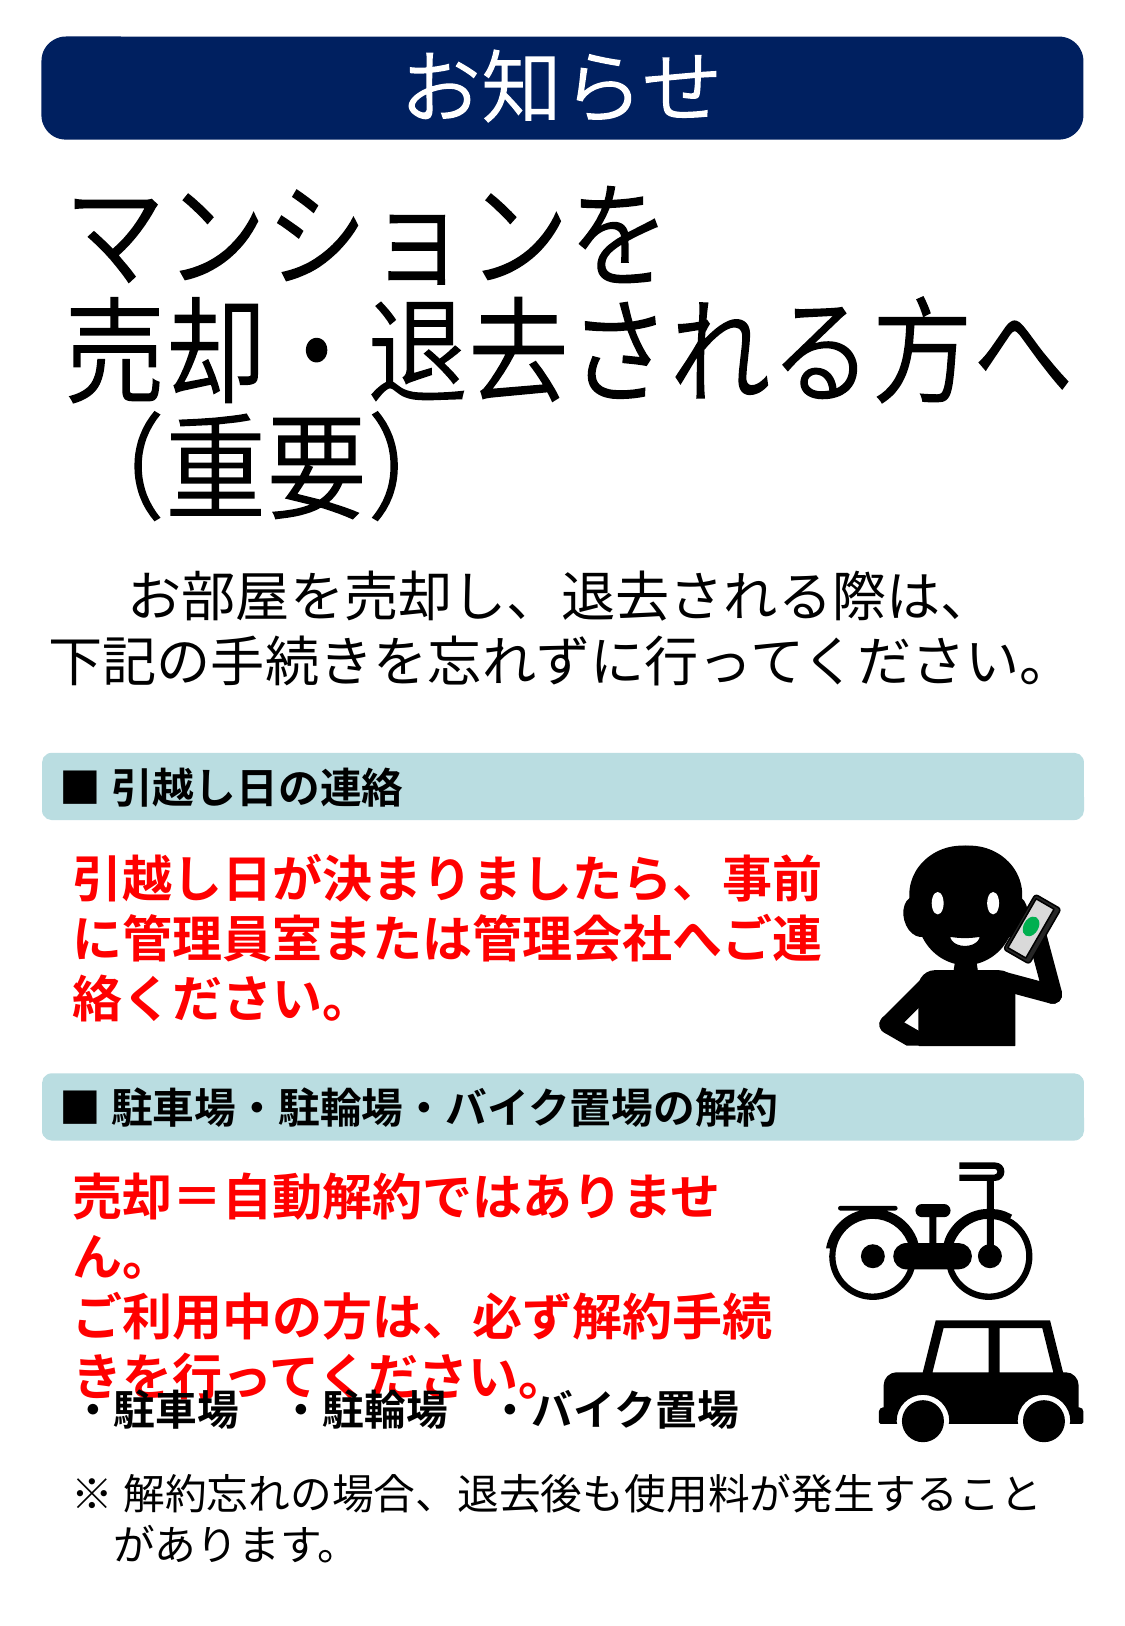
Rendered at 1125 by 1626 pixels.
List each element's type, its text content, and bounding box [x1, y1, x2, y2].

text_box ※解約忘れの場合、退去後も使用料が発生すること があります。 [56, 1461, 1069, 1576]
text_box [878, 1320, 1084, 1424]
text_box ・駐車場 ・駐輪場 ・バイク置場 [57, 1376, 829, 1442]
text_box 引越し日が決まりましたら、事前に管理員室または管理会社へご連絡ください。 [57, 840, 873, 1035]
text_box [870, 846, 1064, 1047]
text_box [39, 34, 1086, 142]
text_box [901, 1400, 944, 1443]
text_box お部屋を売却し、退去される際は、 下記の手続きを忘れずに行ってください。 [23, 554, 1100, 700]
text_box [826, 1162, 1033, 1300]
text_box ■駐車場・駐輪場・バイク置場の解約 [39, 1071, 1087, 1143]
text_box 売却＝自動解約ではありません。 ご利用中の方は、必ず解約手続きを行ってください。 [57, 1158, 829, 1376]
text_box ■引越し日の連絡 [39, 750, 1087, 823]
text_box [1023, 1400, 1065, 1443]
